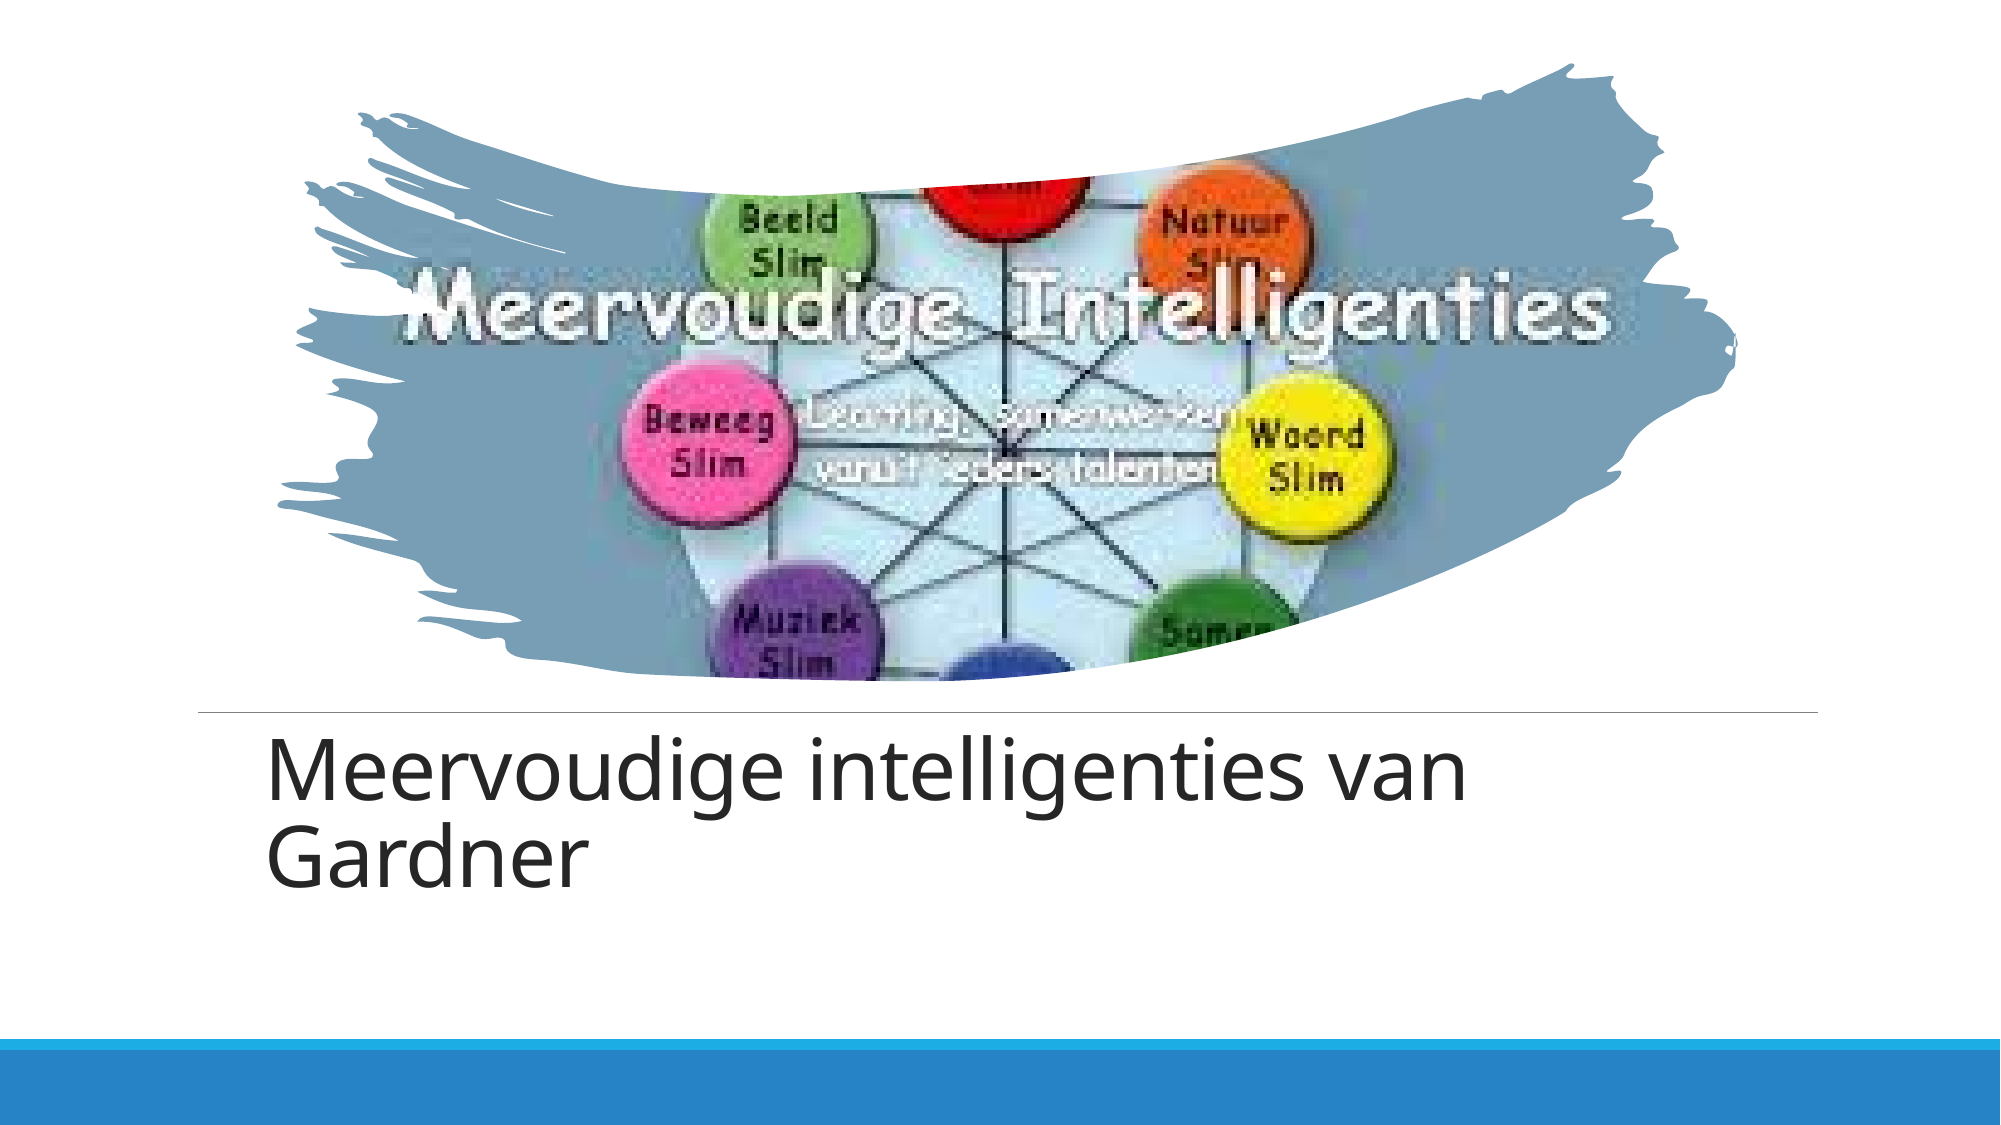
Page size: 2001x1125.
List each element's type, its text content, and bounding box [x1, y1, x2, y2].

picture [276, 62, 1739, 682]
title Meervoudige intelligenties van Gardner [249, 716, 1750, 913]
